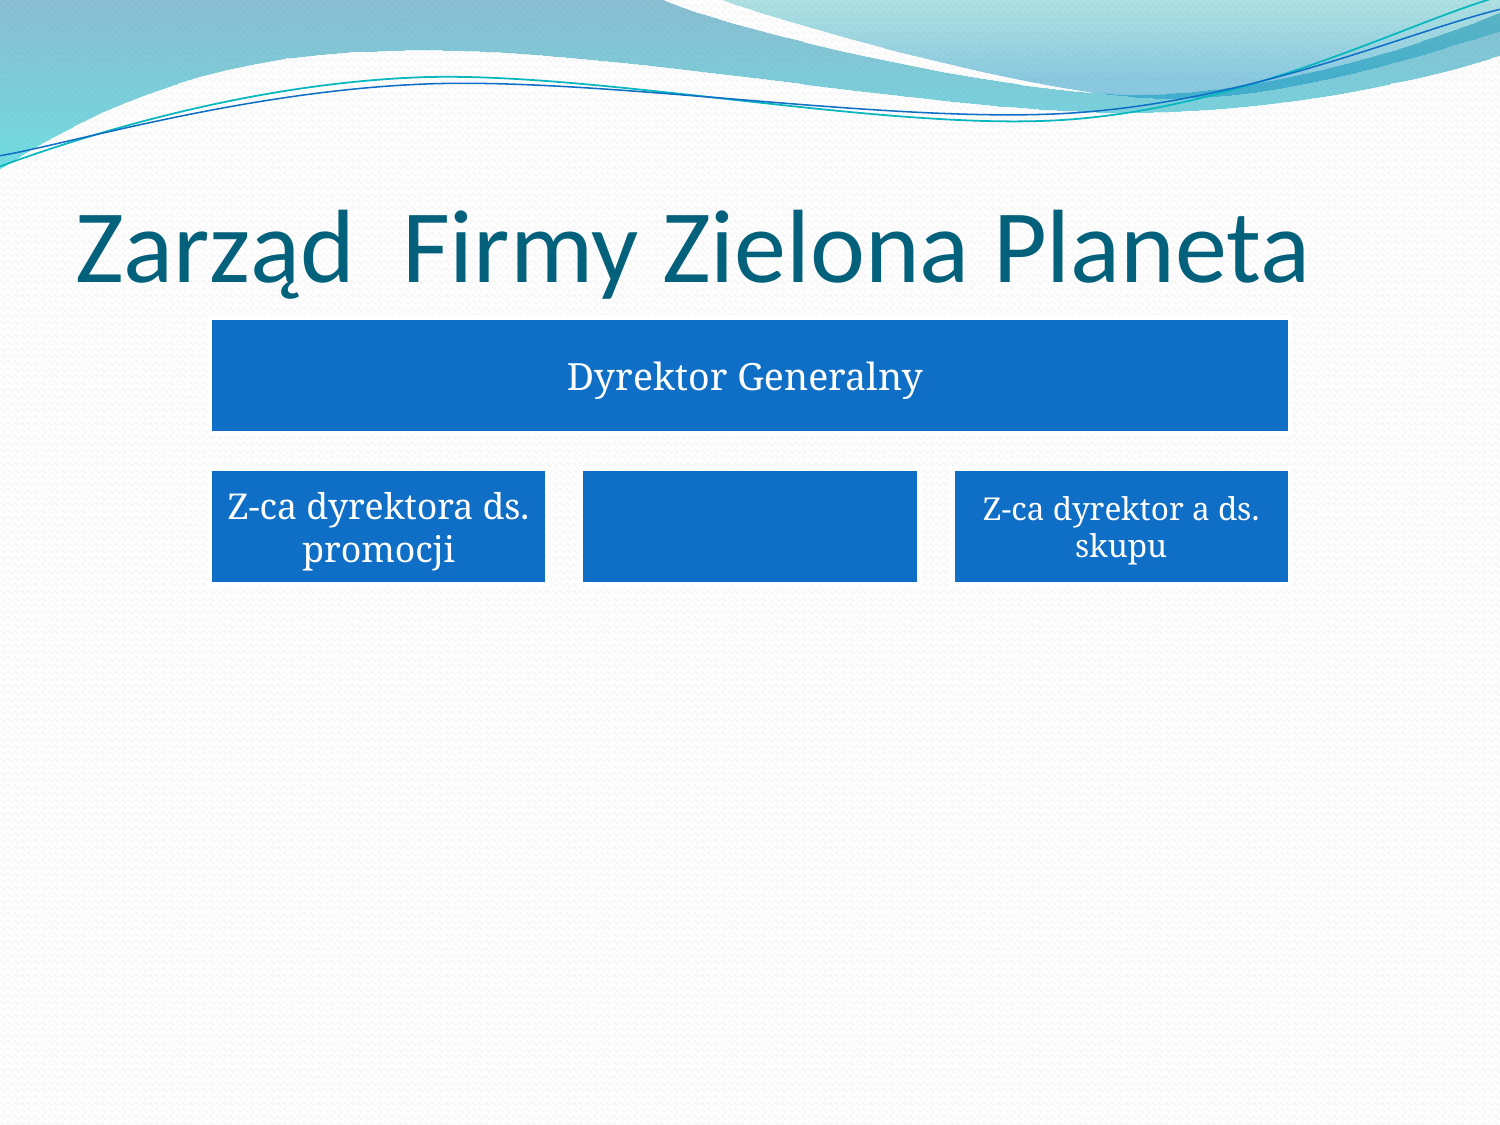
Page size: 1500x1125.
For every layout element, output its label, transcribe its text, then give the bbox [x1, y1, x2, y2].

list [74, 317, 1426, 1038]
title Zarząd Firmy Zielona Planeta [75, 115, 1425, 303]
